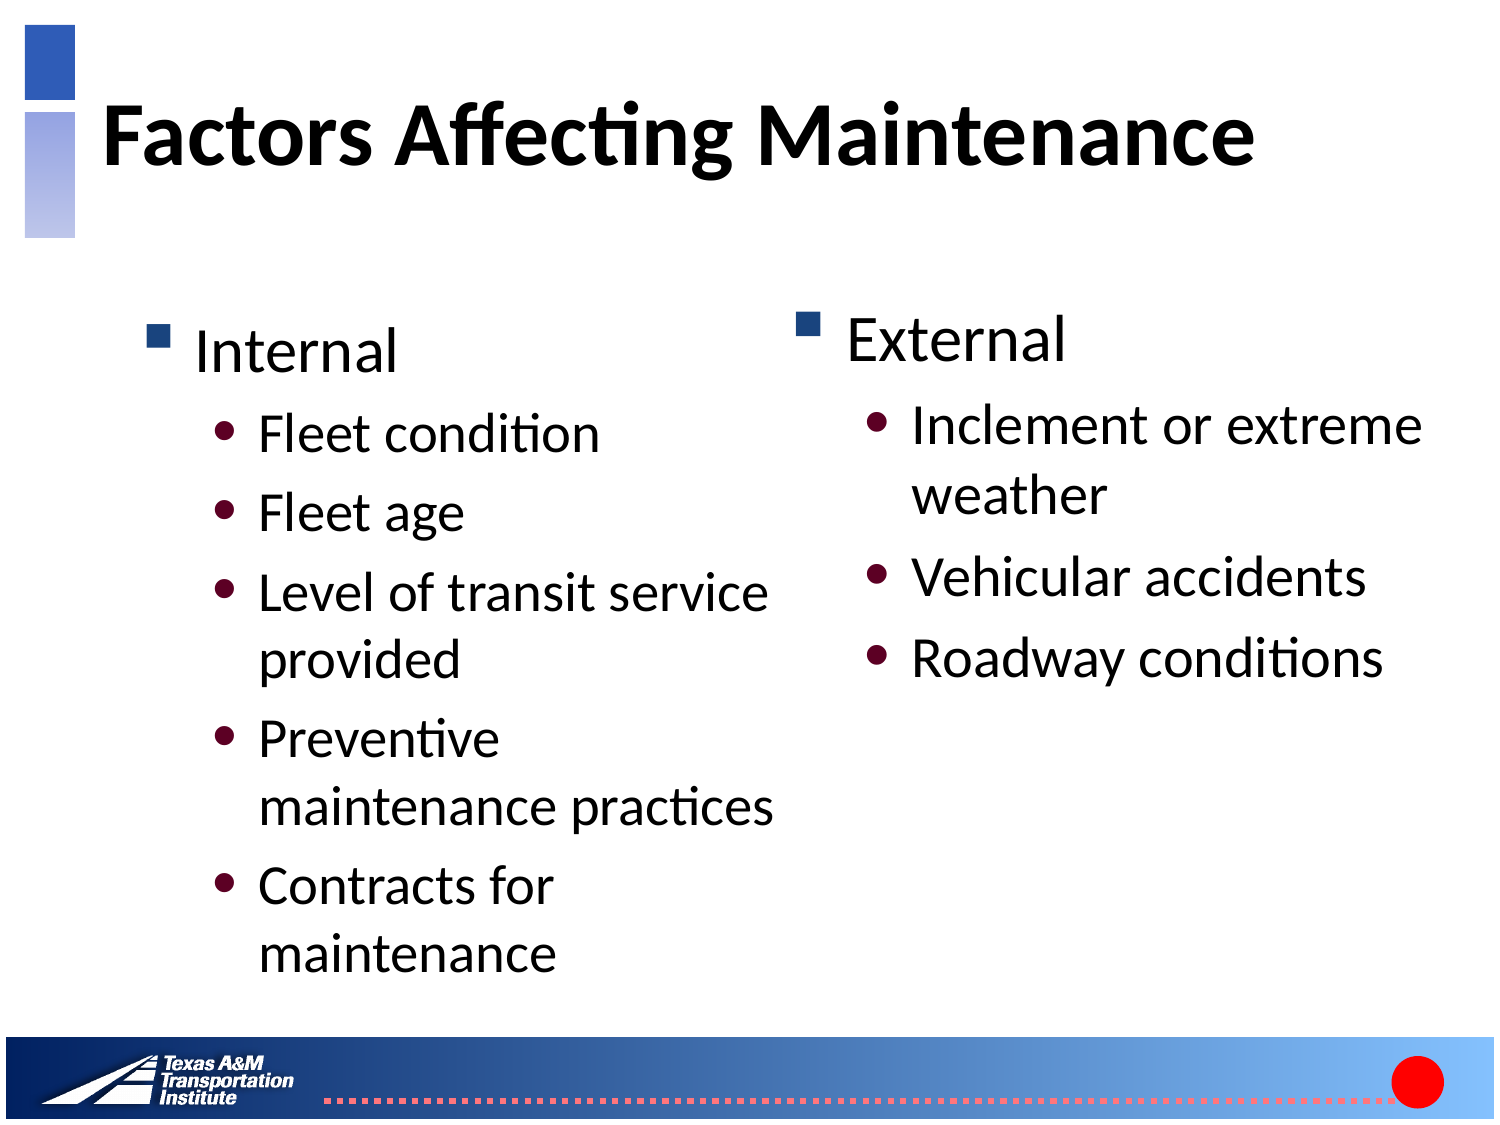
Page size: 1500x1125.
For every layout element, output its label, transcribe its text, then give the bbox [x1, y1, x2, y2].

text_box Internal Fleet condition Fleet age Level of transit service provided Preventive maintenance practices Contracts for maintenance [124, 299, 800, 1043]
title Factors Affecting Maintenance [87, 24, 1425, 233]
picture [37, 1037, 300, 1125]
list External Inclement or extreme weather Vehicular accidents Roadway conditions [774, 287, 1450, 1030]
